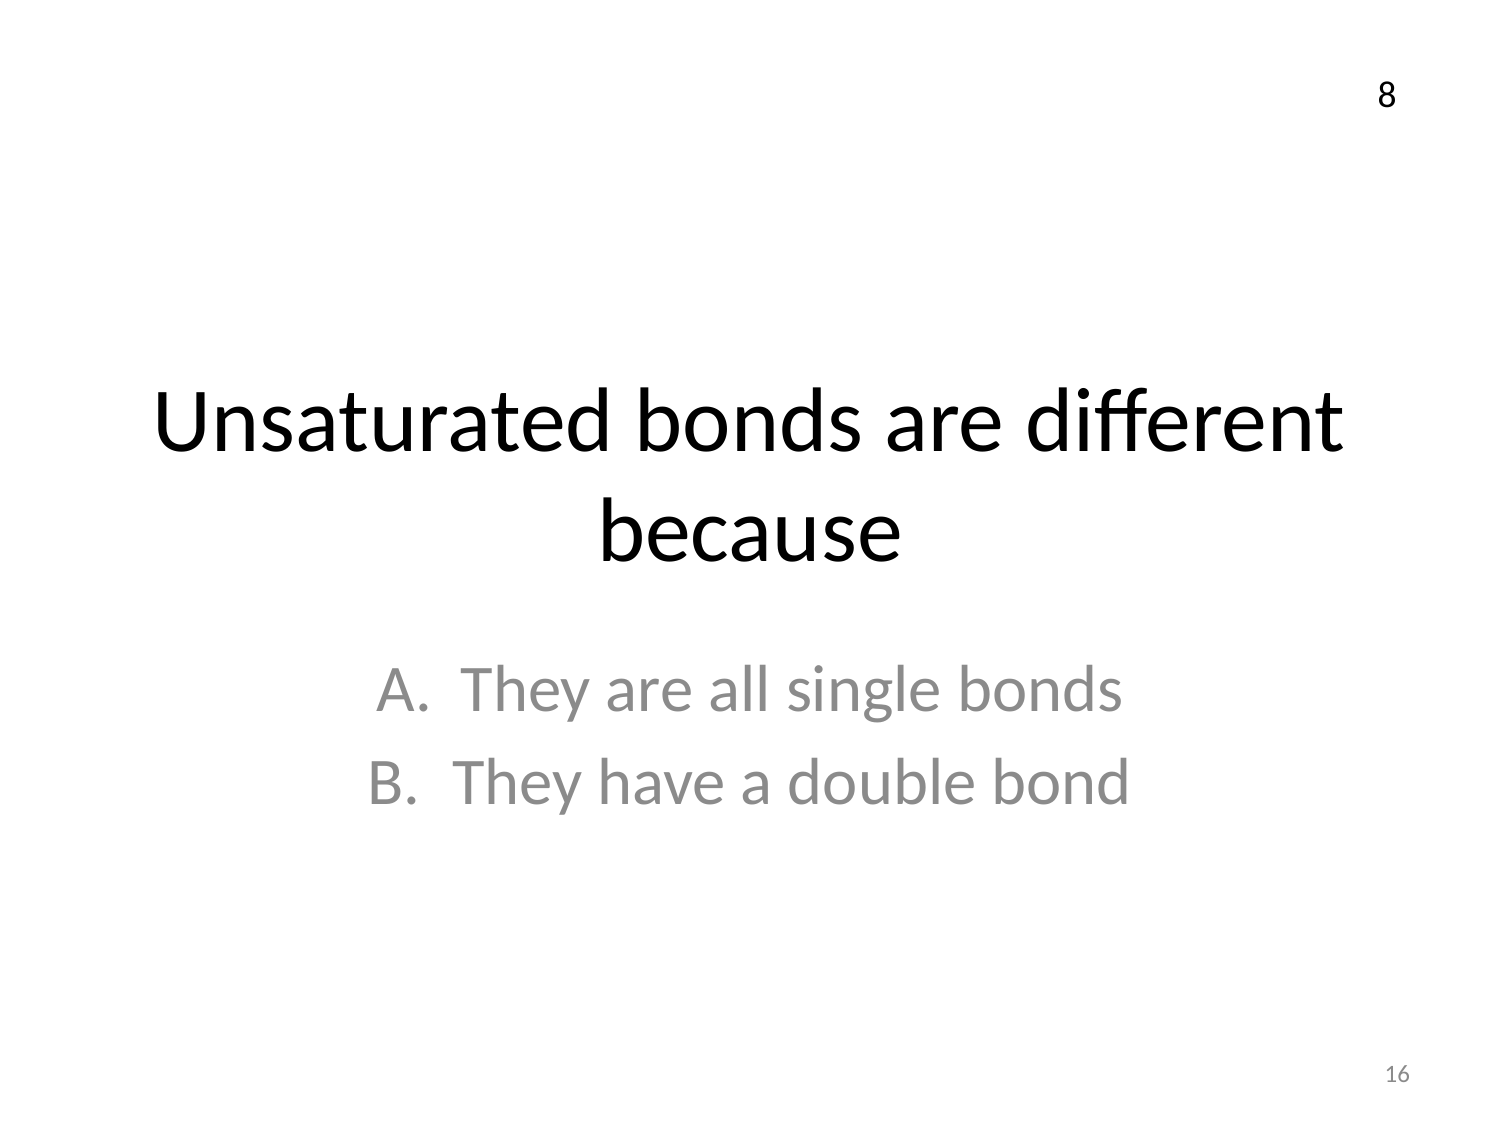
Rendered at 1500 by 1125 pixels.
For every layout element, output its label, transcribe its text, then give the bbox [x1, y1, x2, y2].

title Unsaturated bonds are different because [112, 349, 1388, 591]
slide_number 16 [1074, 1042, 1425, 1103]
text_box 8 [1362, 62, 1412, 123]
subtitle They are all single bonds They have a double bond [225, 637, 1275, 925]
